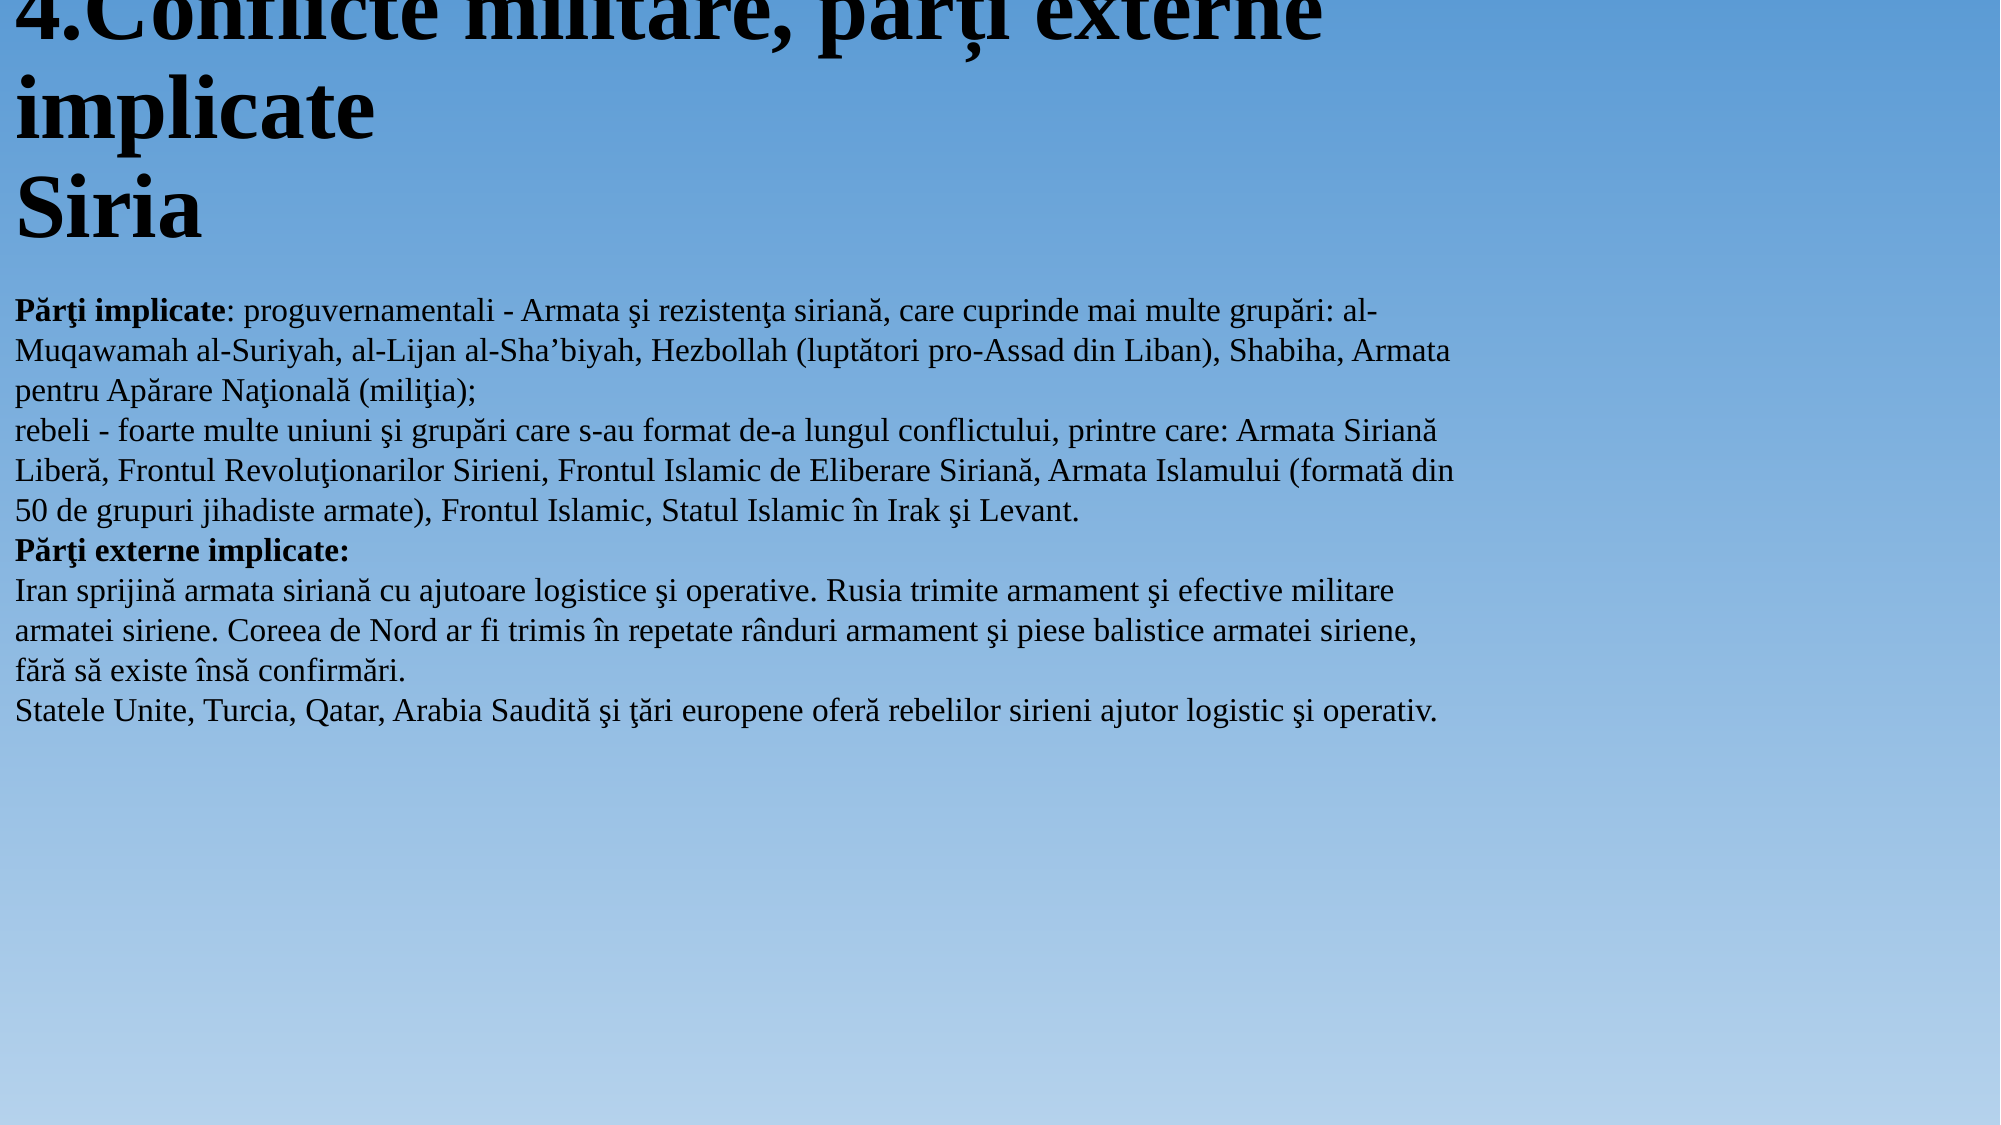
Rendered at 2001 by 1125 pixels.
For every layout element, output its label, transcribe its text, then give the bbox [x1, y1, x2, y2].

text_box Părţi implicate: proguvernamentali - Armata şi rezistenţa siriană, care cuprinde mai multe grupări: al-Muqawamah al-Suriyah, al-Lijan al-Sha’biyah, Hezbollah (luptători pro-Assad din Liban), Shabiha, Armata pentru Apărare Naţională (miliţia); rebeli - foarte multe uniuni şi grupări care s-au format de-a lungul conflictului, printre care: Armata Siriană Liberă, Frontul Revoluţionarilor Sirieni, Frontul Islamic de Eliberare Siriană, Armata Islamului (formată din 50 de grupuri jihadiste armate), Frontul Islamic, Statul Islamic în Irak şi Levant. Părţi externe implicate: Iran sprijină armata siriană cu ajutoare logistice şi operative. Rusia trimite armament şi efective militare armatei siriene. Coreea de Nord ar fi trimis în repetate rânduri armament şi piese balistice armatei siriene, fără să existe însă confirmări. Statele Unite, Turcia, Qatar, Arabia Saudită şi ţări europene oferă rebelilor sirieni ajutor logistic şi operativ. [0, 281, 1486, 736]
title 4.Conflicte militare, părți externe implicate Siria [0, 0, 1725, 218]
